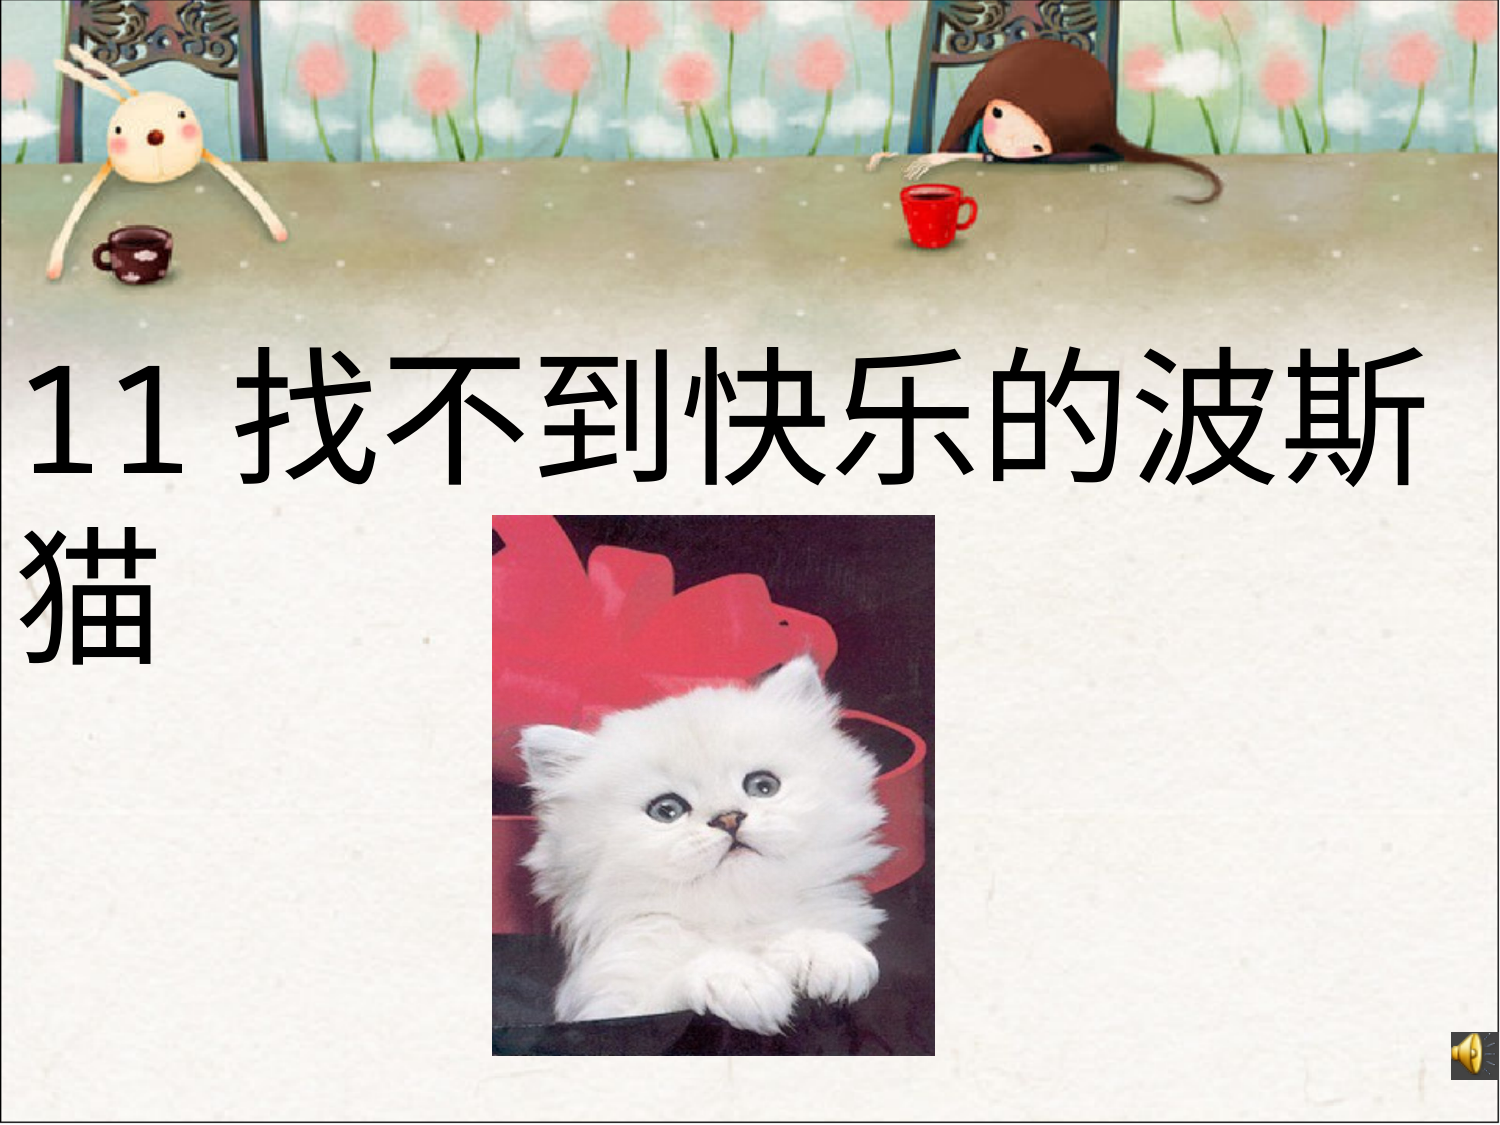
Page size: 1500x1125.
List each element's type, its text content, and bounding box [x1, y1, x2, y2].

picture [0, 515, 1500, 1125]
text_box 11找不到快乐的波斯猫 [0, 316, 1500, 692]
picture [0, 0, 1500, 316]
